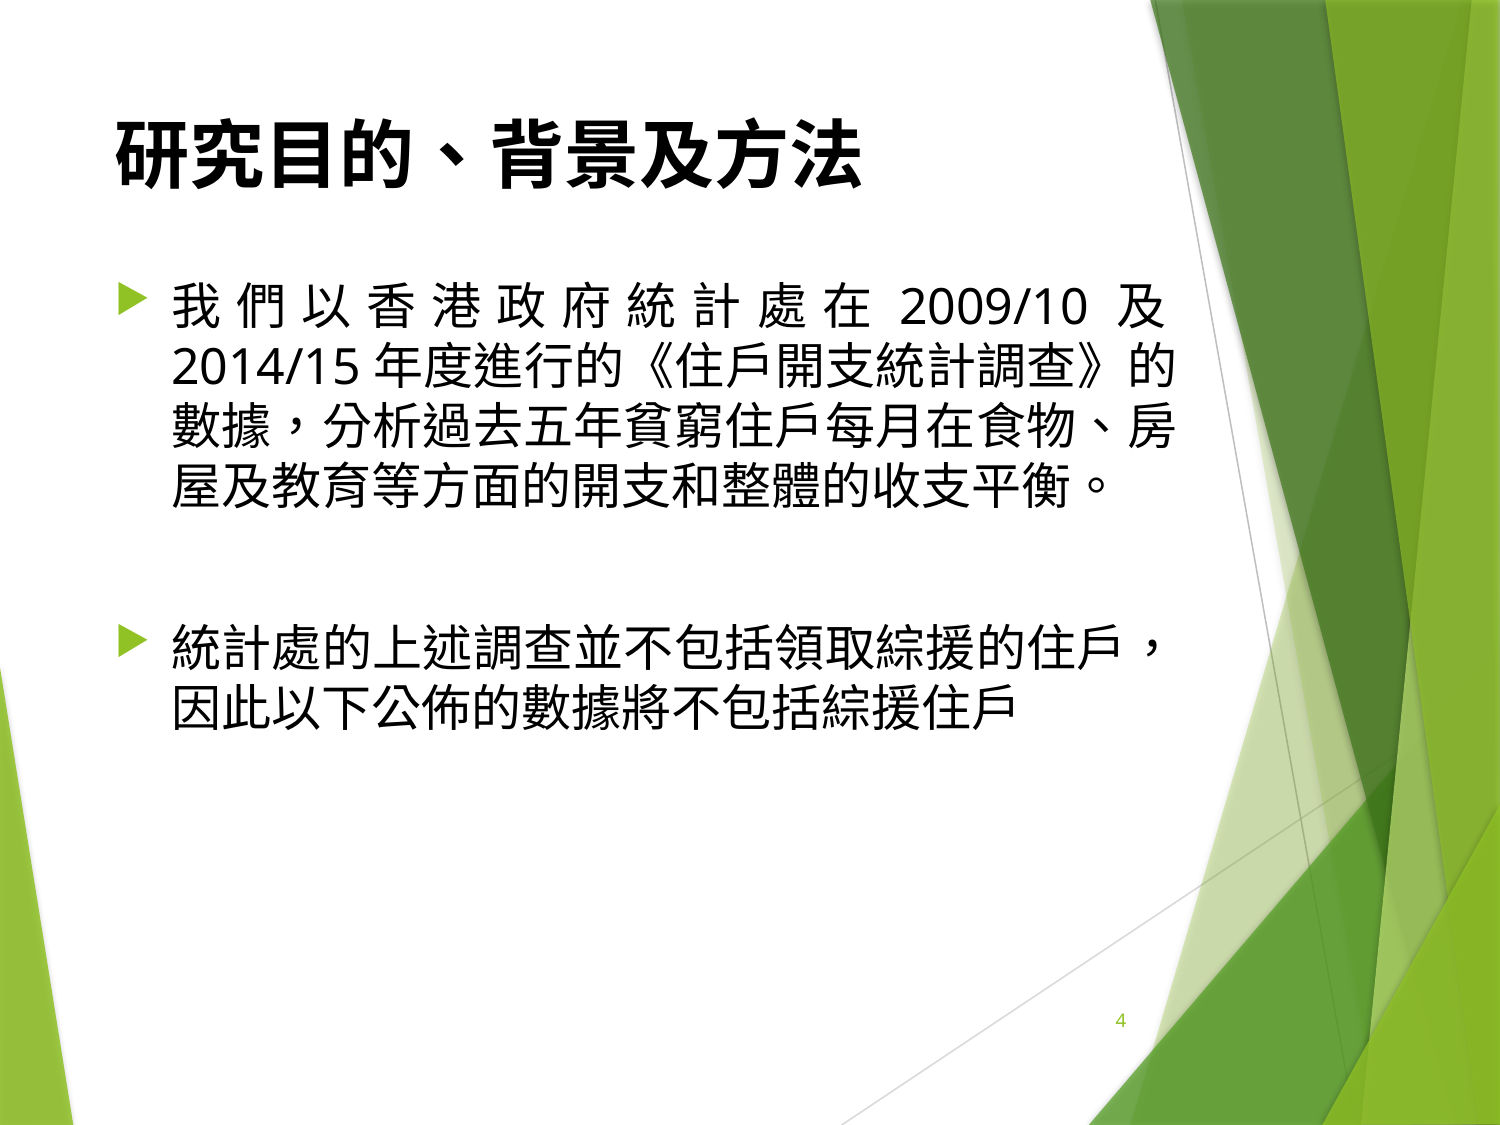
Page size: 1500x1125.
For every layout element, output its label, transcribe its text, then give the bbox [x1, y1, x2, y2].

list 我們以香港政府統計處在2009/10及2014/15年度進行的《住戶開支統計調查》的數據，分析過去五年貧窮住戶每月在食物、房屋及教育等方面的開支和整體的收支平衡。 統計處的上述調查並不包括領取綜援的住戶，因此以下公佈的數據將不包括綜援住戶 [99, 266, 1193, 993]
title 研究目的、背景及方法 [99, 99, 1142, 266]
slide_number 4 [1057, 991, 1142, 1051]
